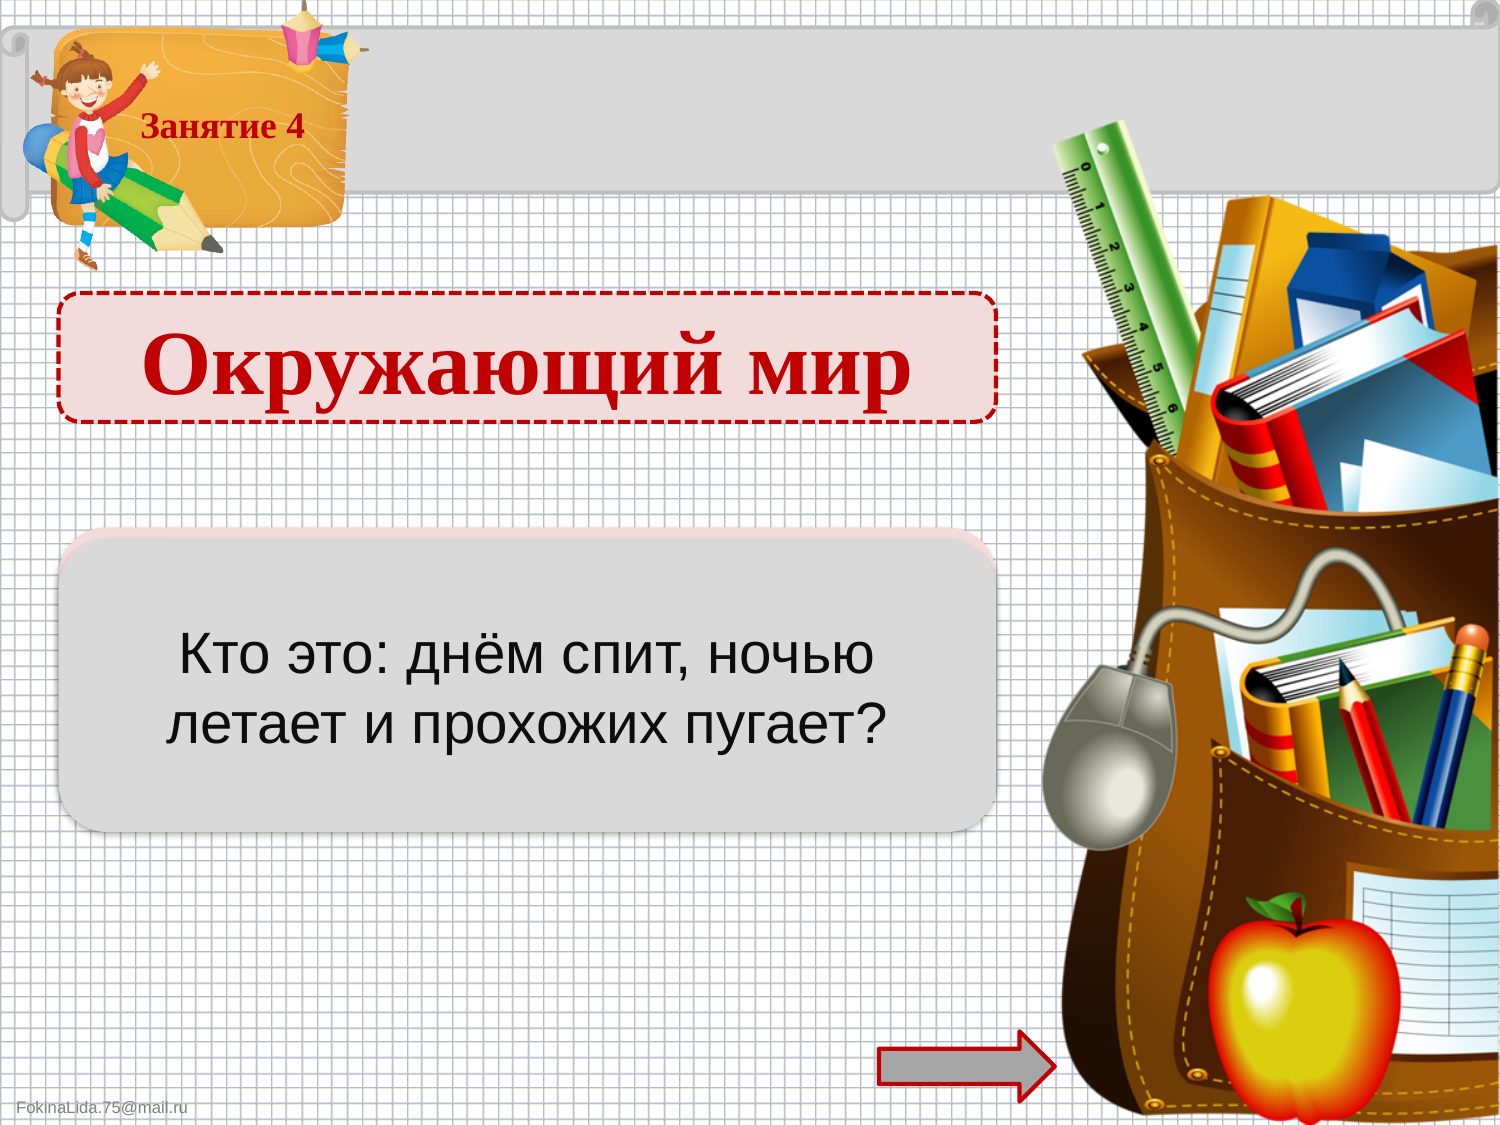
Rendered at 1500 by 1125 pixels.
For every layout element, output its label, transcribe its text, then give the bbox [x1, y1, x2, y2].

text_box [876, 1029, 1057, 1104]
text_box Сова – 1 б. [57, 525, 999, 575]
picture [0, 0, 1500, 1125]
text_box [56, 536, 999, 835]
text_box Окружающий мир [56, 290, 999, 424]
